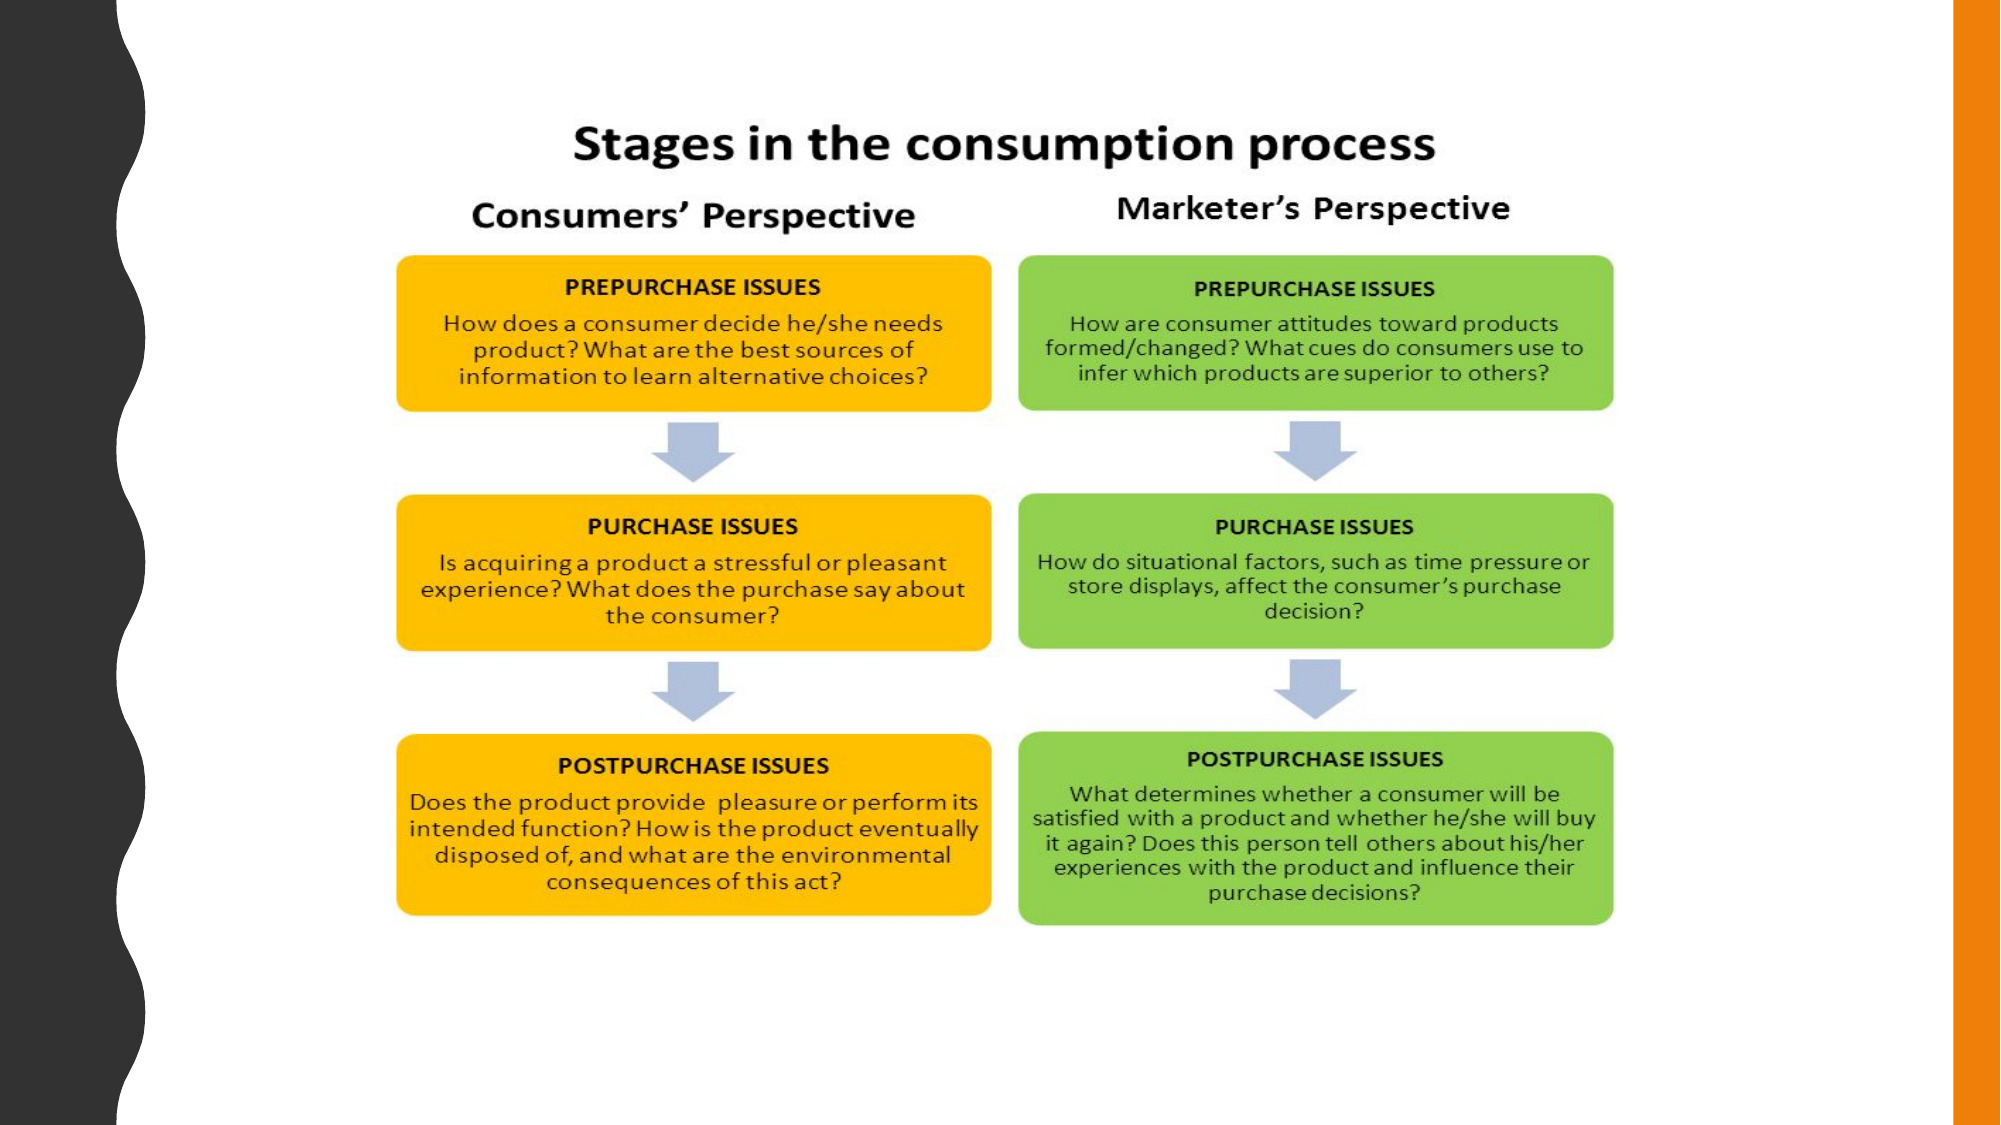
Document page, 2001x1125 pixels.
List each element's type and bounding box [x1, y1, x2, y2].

title [205, 62, 1875, 308]
list [326, 99, 1683, 965]
